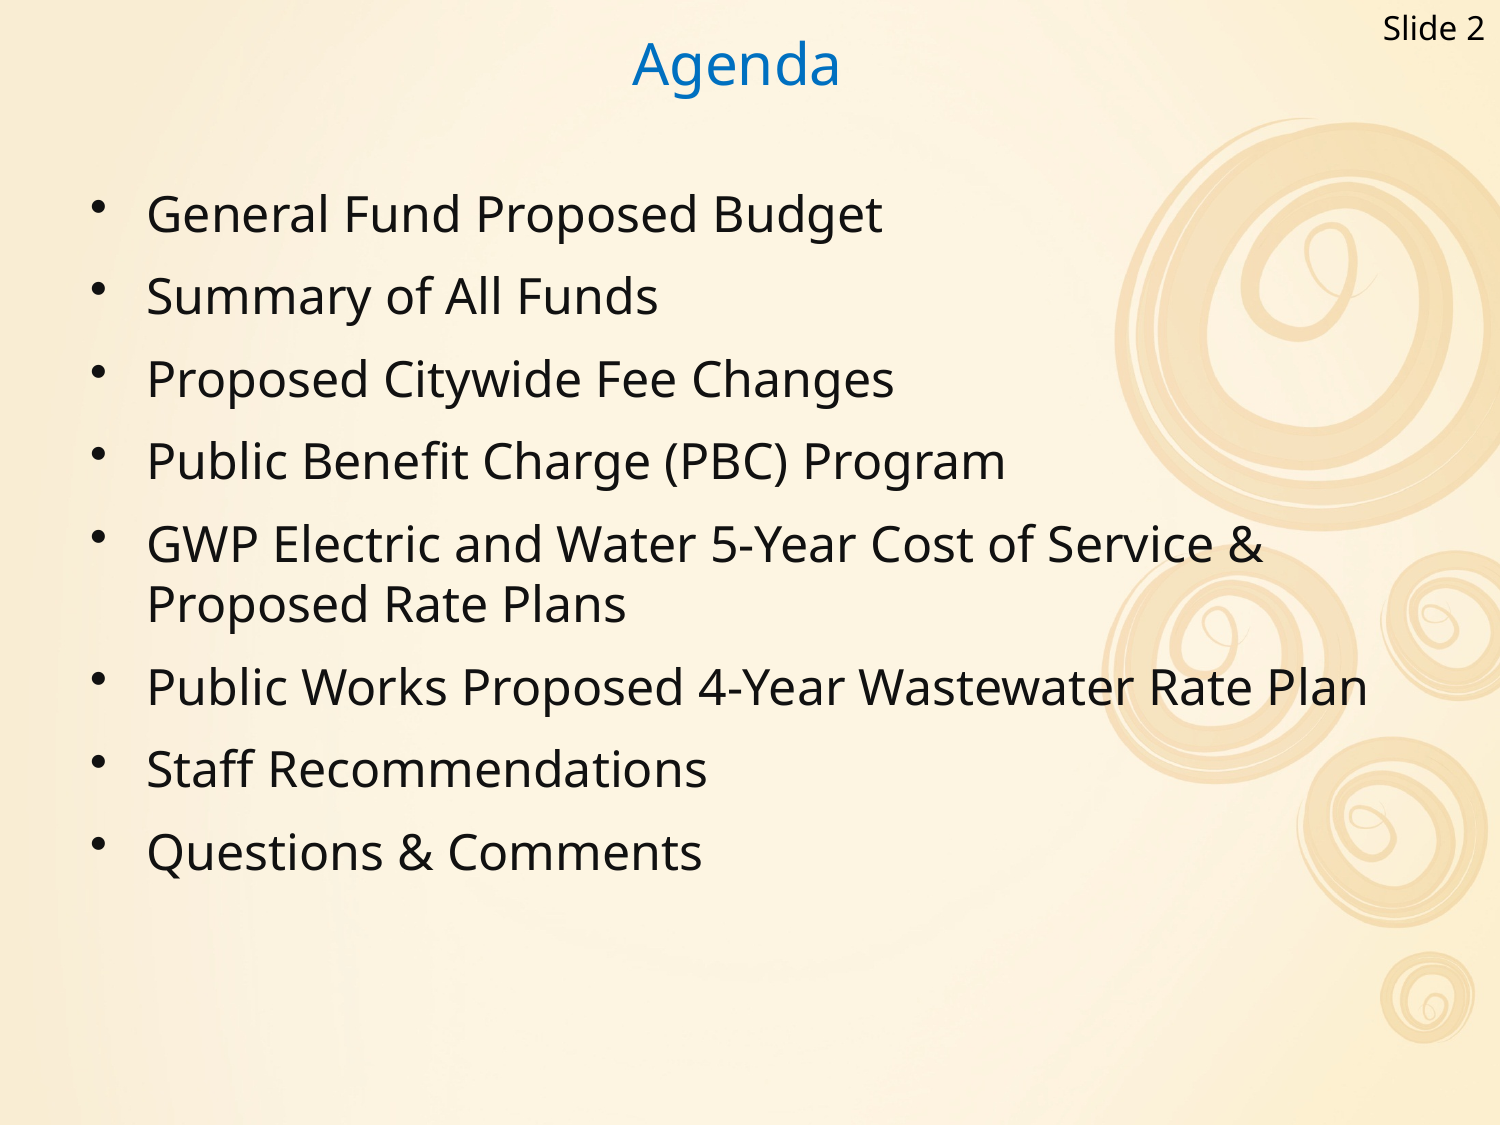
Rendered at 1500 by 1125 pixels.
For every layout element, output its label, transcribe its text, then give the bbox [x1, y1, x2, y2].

title Agenda [37, 12, 1438, 113]
picture [0, 0, 1500, 1125]
slide_number Slide 2 [1149, 0, 1500, 75]
list General Fund Proposed Budget Summary of All Funds Proposed Citywide Fee Changes Public Benefit Charge (PBC) Program GWP Electric and Water 5-Year Cost of Service & Proposed Rate Plans Public Works Proposed 4-Year Wastewater Rate Plan Staff Recommendations Questions & Comments [75, 174, 1438, 975]
